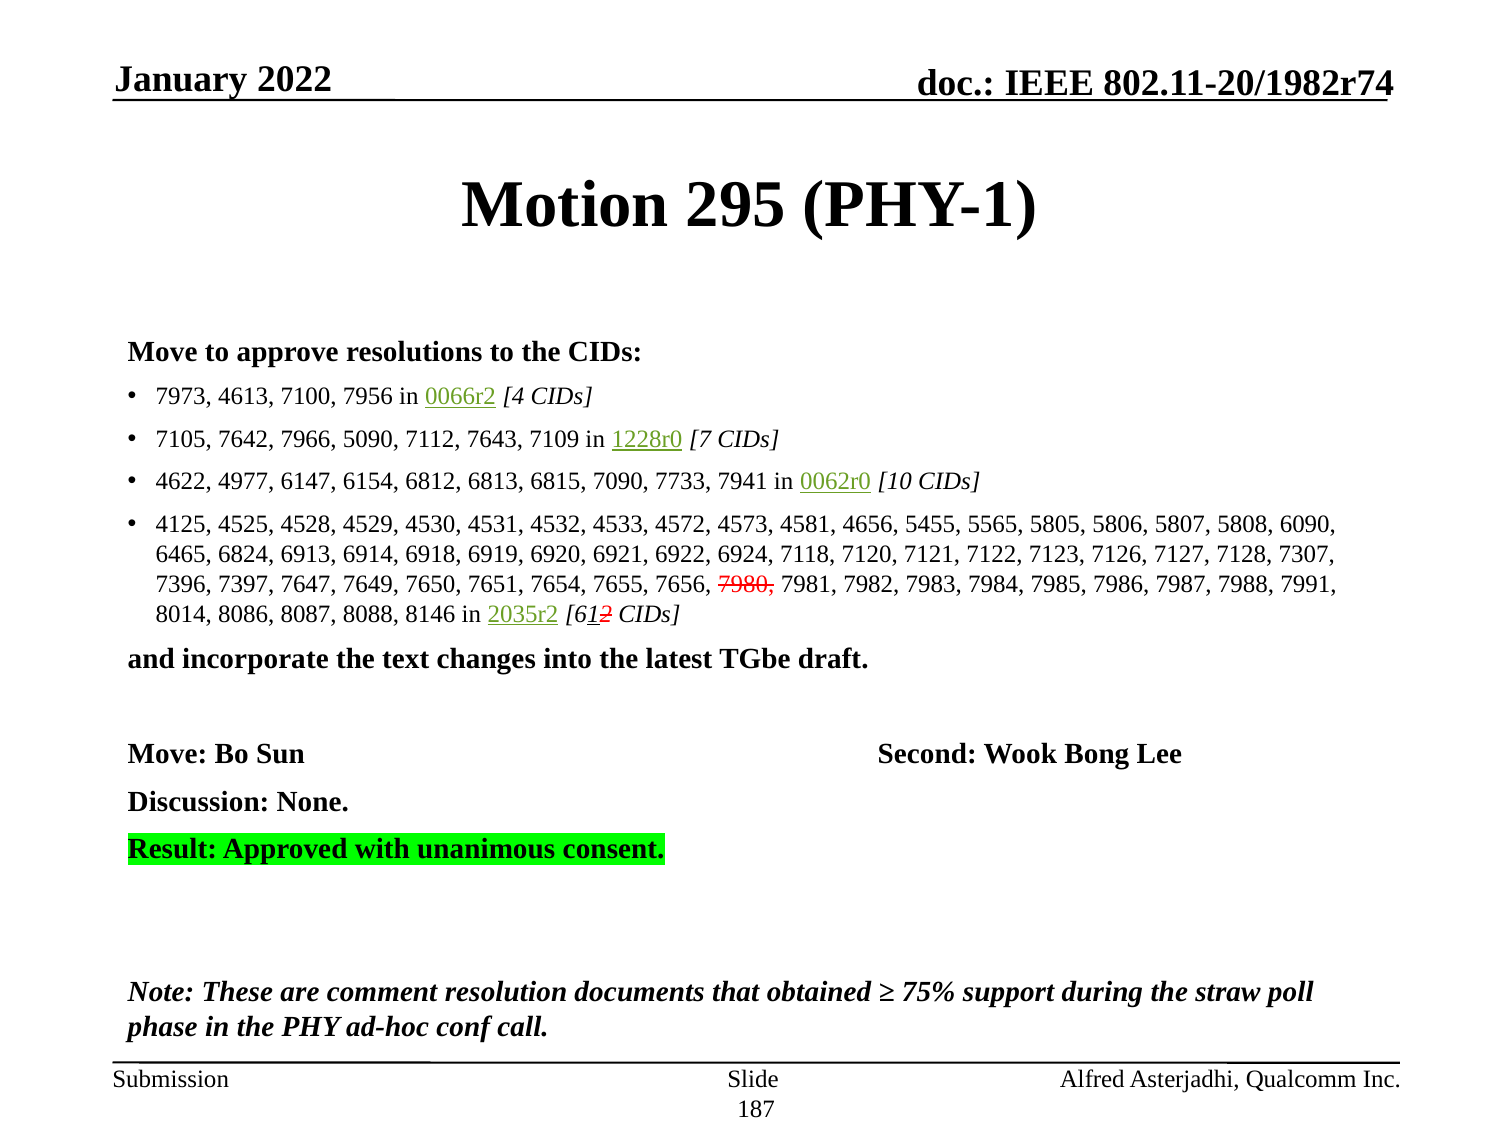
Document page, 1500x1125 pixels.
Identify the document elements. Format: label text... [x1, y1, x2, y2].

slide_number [114, 54, 423, 100]
footer Alfred Asterjadhi, Qualcomm Inc. [878, 1061, 1402, 1093]
list Move to approve resolutions to the CIDs: 7973, 4613, 7100, 7956 in 0066r2 [4 CIDs] 7105, 7642, 7966, 5090, 7112, 7643, 7109 in 1228r0 [7 CIDs] 4622, 4977, 6147, 6154, 6812, 6813, 6815, 7090, 7733, 7941 in 0062r0 [10 CIDs] 4125, 4525, 4528, 4529, 4530, 4531, 4532, 4533, 4572, 4573, 4581, 4656, 5455, 5565, 5805, 5806, 5807, 5808, 6090, 6465, 6824, 6913, 6914, 6918, 6919, 6920, 6921, 6922, 6924, 7118, 7120, 7121, 7122, 7123, 7126, 7127, 7128, 7307, 7396, 7397, 7647, 7649, 7650, 7651, 7654, 7655, 7656, 7980, 7981, 7982, 7983, 7984, 7985, 7986, 7987, 7988, 7991, 8014, 8086, 8087, 8088, 8146 in 2035r2 [612 CIDs] and incorporate the text changes into the latest TGbe draft. Move: Bo Sun Second: Wook Bong Lee Discussion: None. Result: Approved with unanimous consent. Note: These are comment resolution documents that obtained ≥ 75% support during the straw poll phase in the PHY ad-hoc conf call. [112, 324, 1388, 1063]
slide_number Slide 187 [712, 1061, 800, 1123]
title Motion 295 (PHY-1) [112, 112, 1388, 288]
